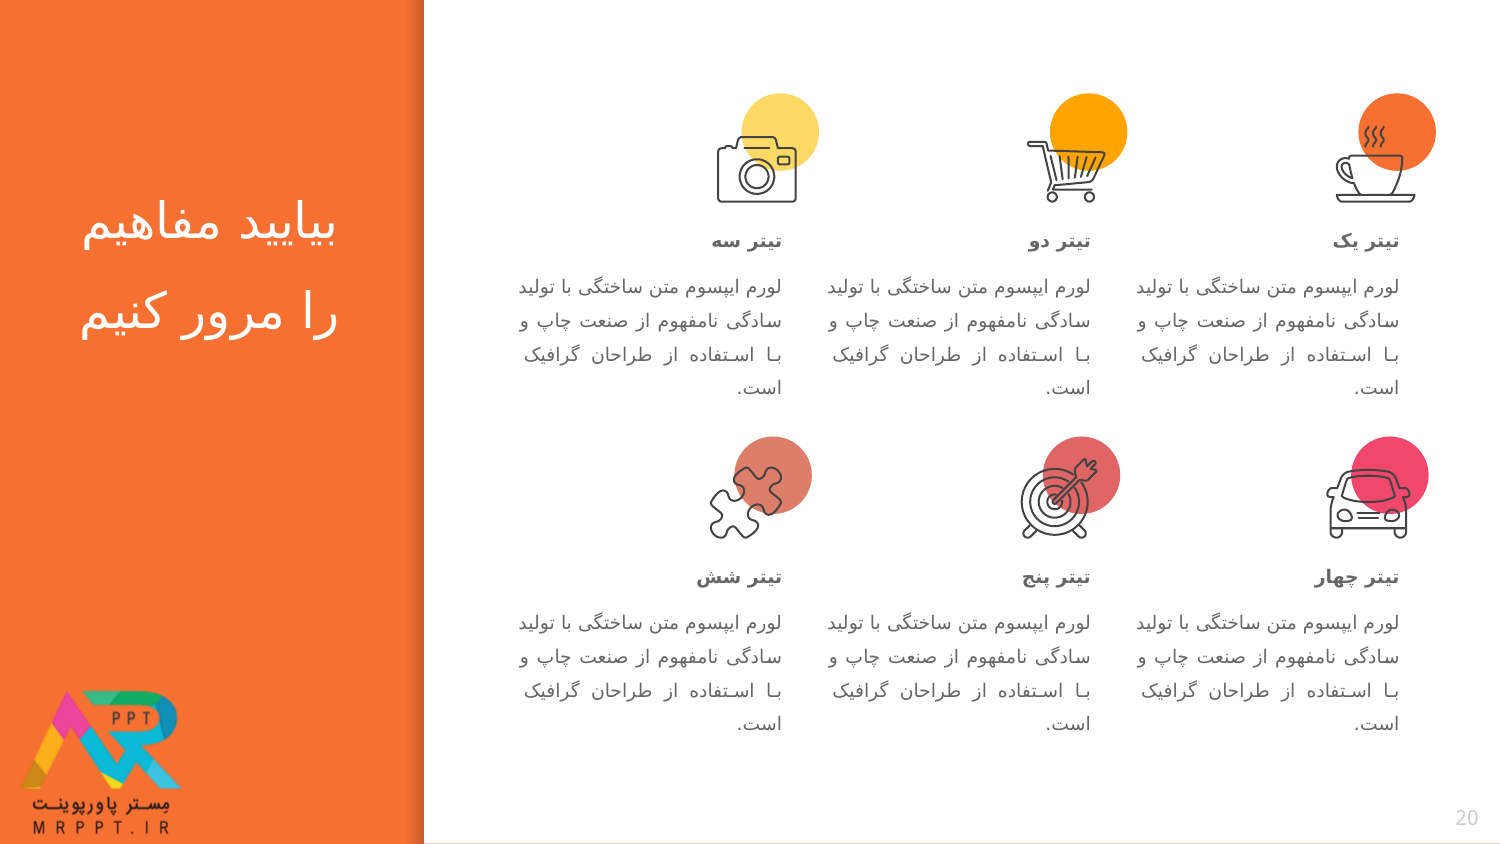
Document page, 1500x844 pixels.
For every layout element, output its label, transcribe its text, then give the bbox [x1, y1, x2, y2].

text_box [734, 436, 812, 515]
slide_number 20 [1403, 779, 1494, 844]
text_box [1047, 436, 1121, 509]
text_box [1021, 458, 1097, 538]
text_box [741, 93, 820, 165]
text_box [1327, 469, 1410, 538]
text_box [1351, 436, 1429, 506]
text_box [1027, 141, 1105, 202]
list تیتر پنج لورم ایپسوم متن ساختگی با تولید سادگی نامفهوم از صنعت چاپ و با استفاده از طراحان گرافیک است. [812, 538, 1106, 756]
title بیایید مفاهیم را مرور کنیم [41, 143, 378, 797]
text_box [1336, 126, 1415, 202]
list تیتر یک لورم ایپسوم متن ساختگی با تولید سادگی نامفهوم از صنعت چاپ و با استفاده از طراحان گرافیک است. [1120, 202, 1415, 420]
list تیتر سه لورم ایپسوم متن ساختگی با تولید سادگی نامفهوم از صنعت چاپ و با استفاده از طراحان گرافیک است. [503, 202, 798, 420]
list تیتر دو لورم ایپسوم متن ساختگی با تولید سادگی نامفهوم از صنعت چاپ و با استفاده از طراحان گرافیک است. [812, 202, 1106, 420]
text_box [717, 136, 796, 202]
list تیتر چهار لورم ایپسوم متن ساختگی با تولید سادگی نامفهوم از صنعت چاپ و با استفاده از طراحان گرافیک است. [1120, 538, 1415, 756]
picture [0, 682, 201, 844]
list تیتر شش لورم ایپسوم متن ساختگی با تولید سادگی نامفهوم از صنعت چاپ و با استفاده از طراحان گرافیک است. [503, 538, 798, 756]
text_box [1049, 93, 1128, 166]
text_box [1359, 93, 1436, 165]
